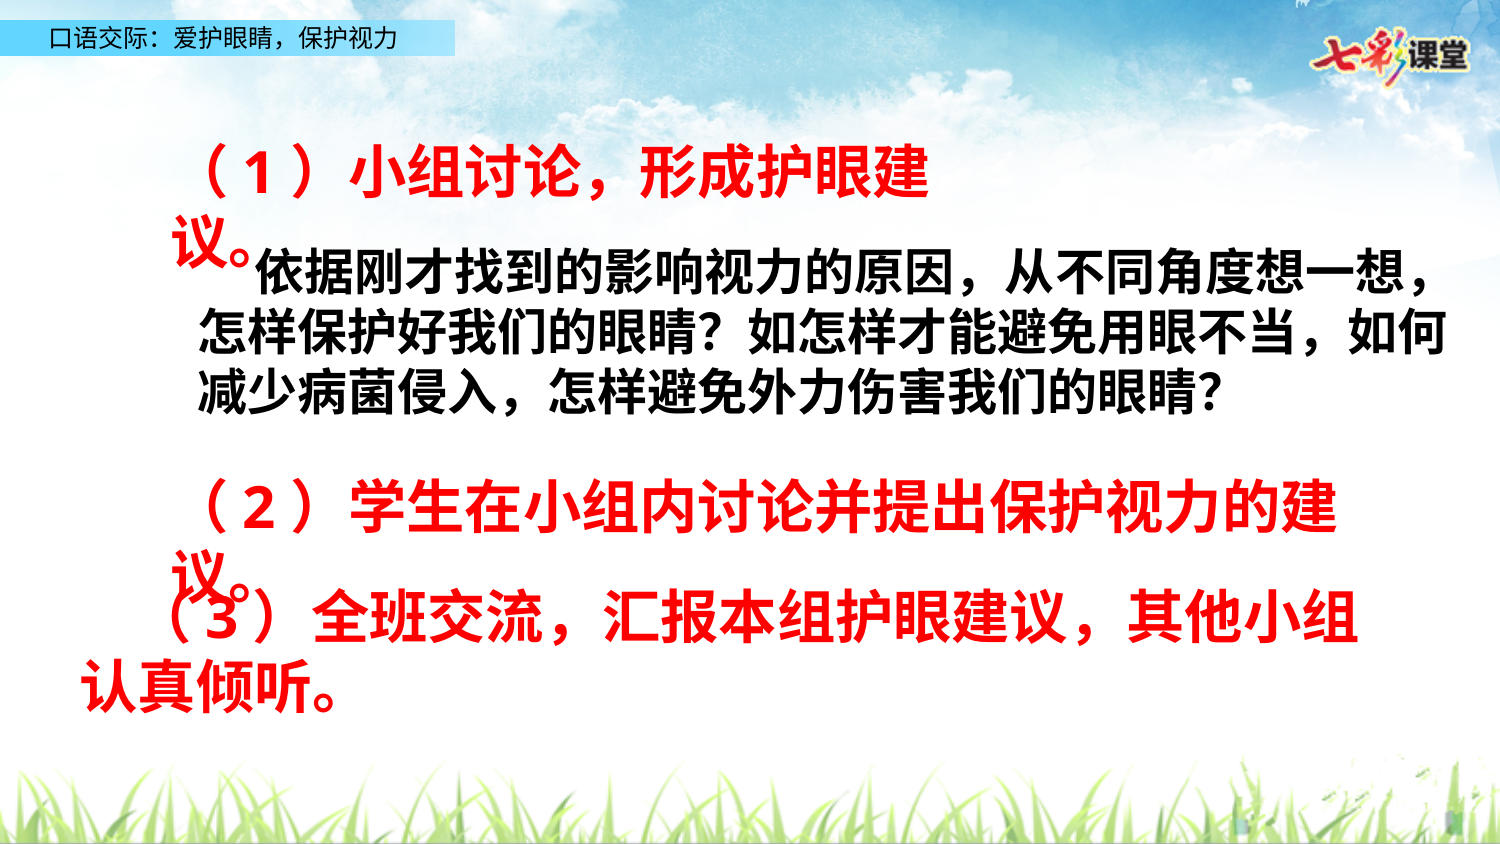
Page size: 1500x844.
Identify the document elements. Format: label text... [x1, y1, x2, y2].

text_box （2）学生在小组内讨论并提出保护视力的建议。 [155, 462, 1412, 572]
text_box 依据刚才找到的影响视力的原因，从不同角度想一想，怎样保护好我们的眼睛？如怎样才能避免用眼不当，如何减少病菌侵入，怎样避免外力伤害我们的眼睛？ [183, 232, 1465, 428]
picture [0, 0, 1500, 844]
text_box （3）全班交流，汇报本组护眼建议，其他小组认真倾听。 [64, 572, 1412, 728]
text_box （1）小组讨论，形成护眼建议。 [155, 127, 987, 282]
